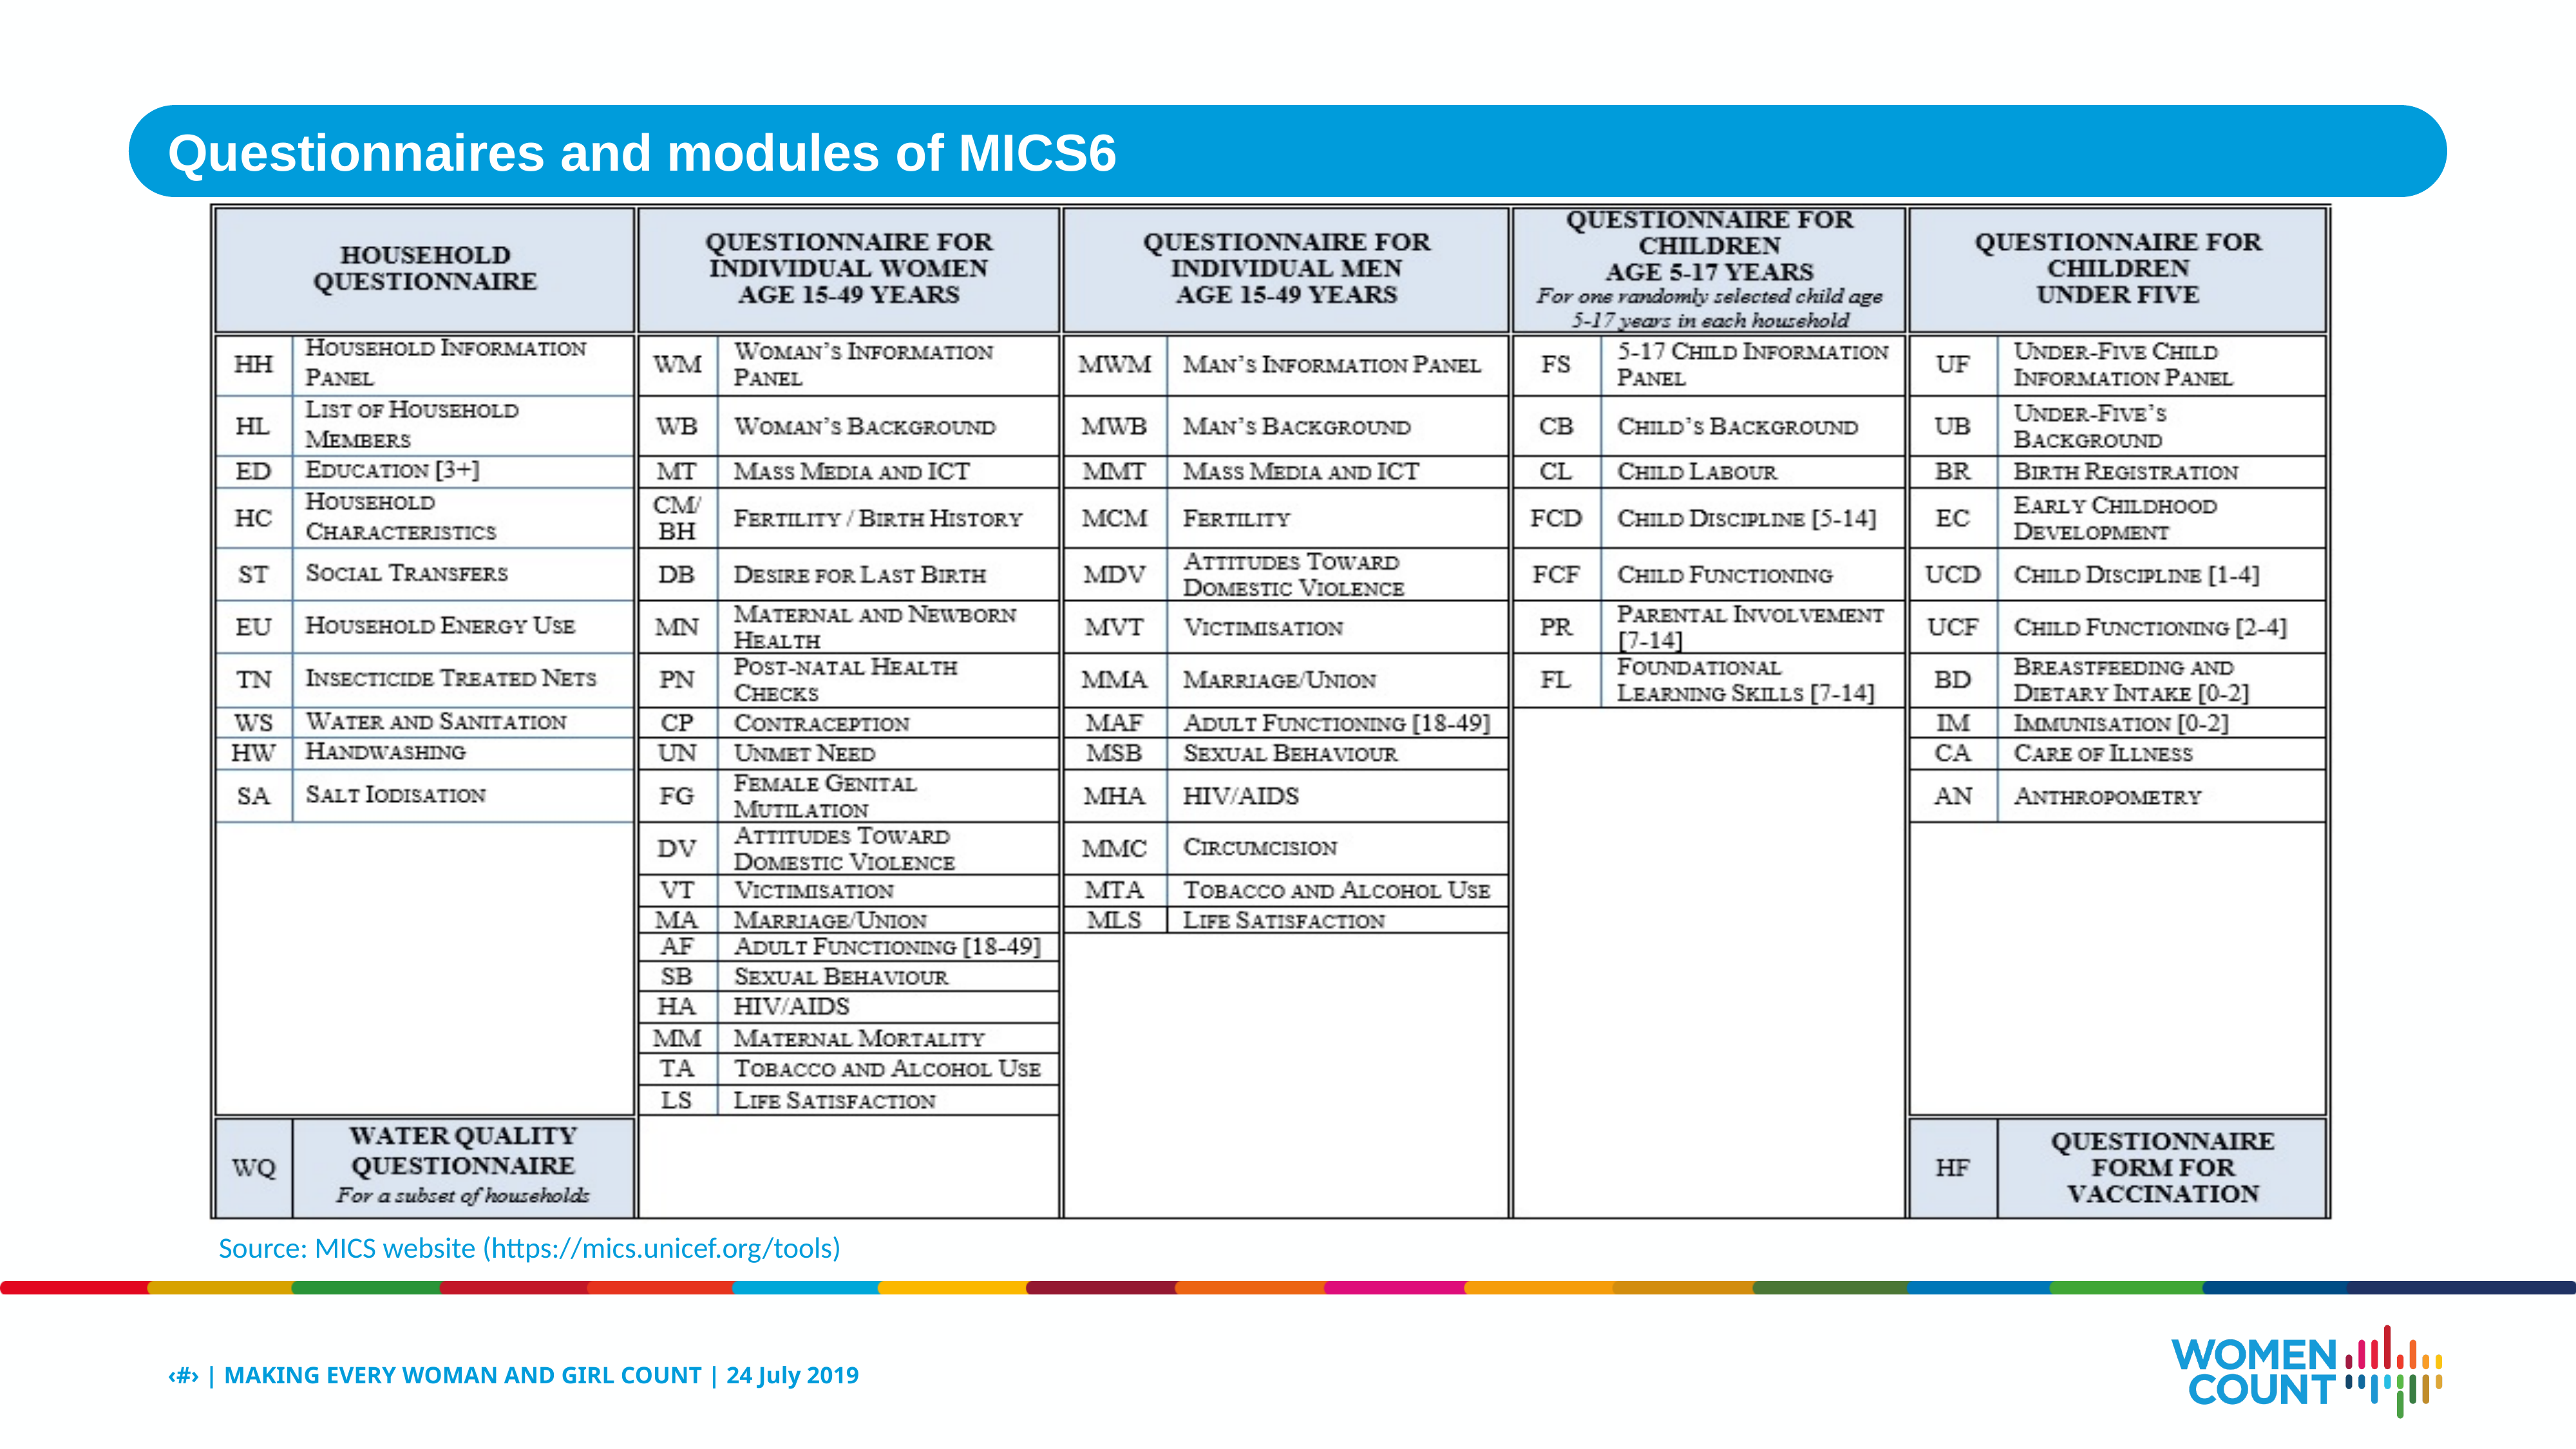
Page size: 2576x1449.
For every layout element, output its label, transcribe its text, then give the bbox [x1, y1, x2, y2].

list Questionnaires and modules of MICS6 [167, 119, 2411, 182]
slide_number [167, 1360, 1542, 1388]
text_box Source: MICS website (https://mics.unicef.org/tools) [209, 1231, 958, 1269]
picture [209, 202, 2335, 1224]
